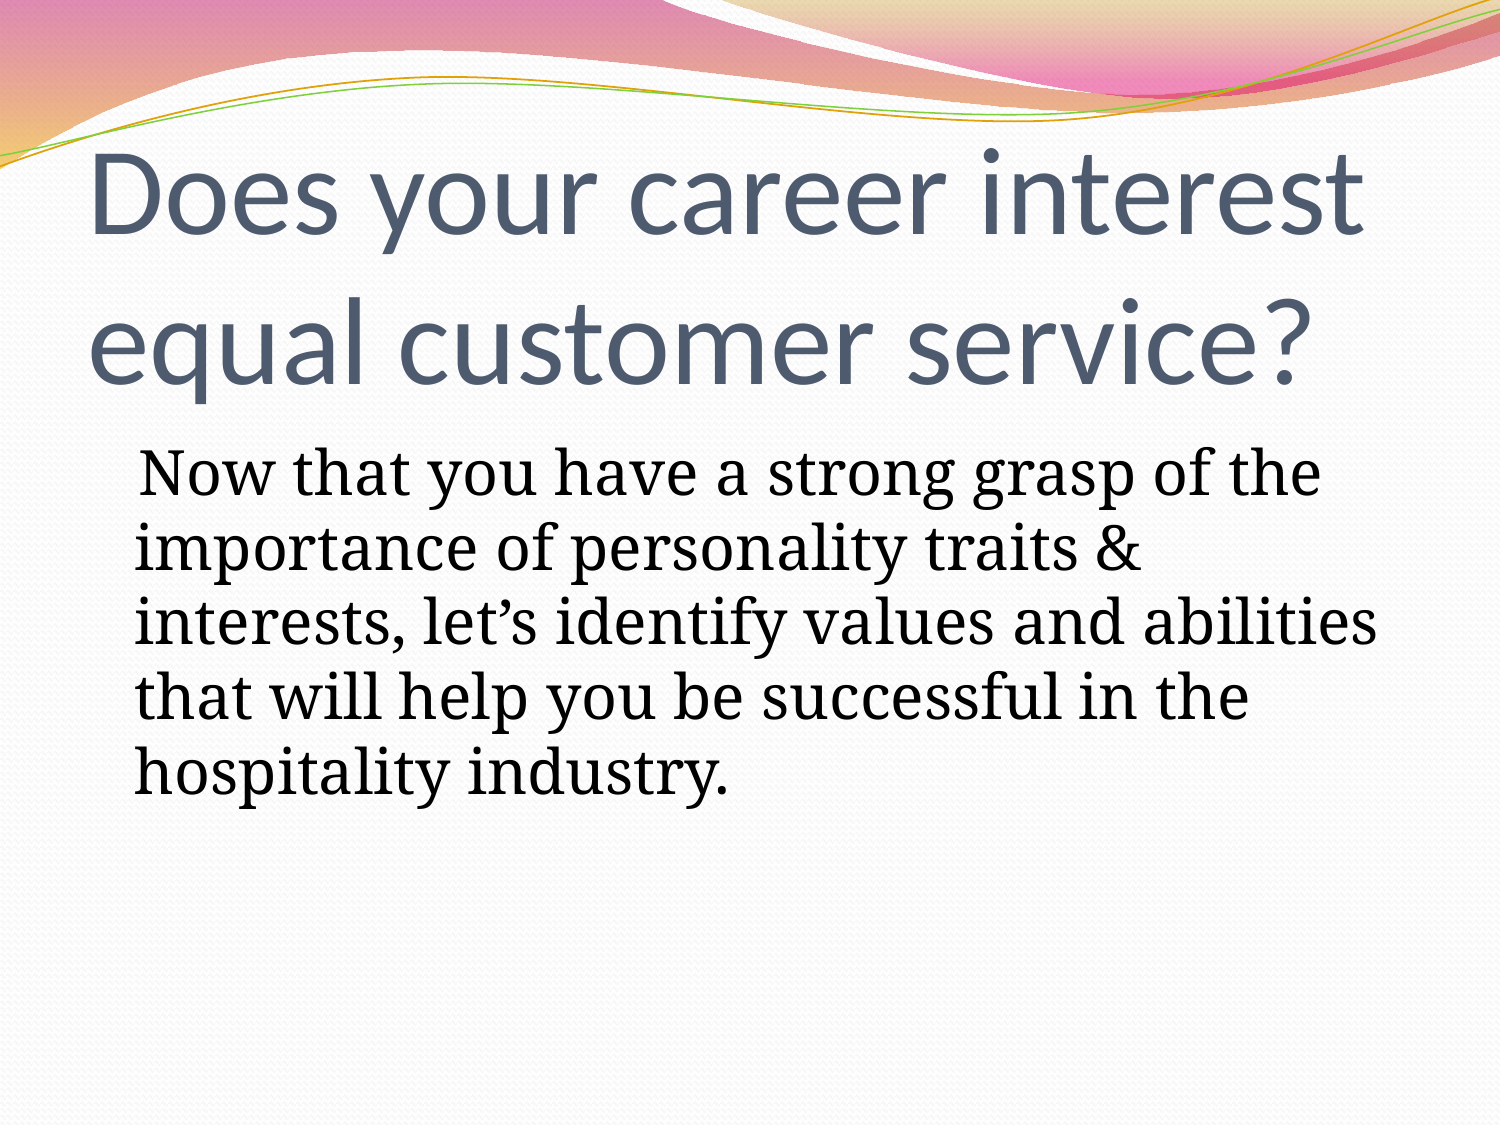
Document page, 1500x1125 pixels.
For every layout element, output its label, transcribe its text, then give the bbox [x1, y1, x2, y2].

title Does your career interest equal customer service? [87, 199, 1438, 410]
list Now that you have a strong grasp of the importance of personality traits & interests, let’s identify values and abilities that will help you be successful in the hospitality industry. [74, 424, 1426, 1038]
